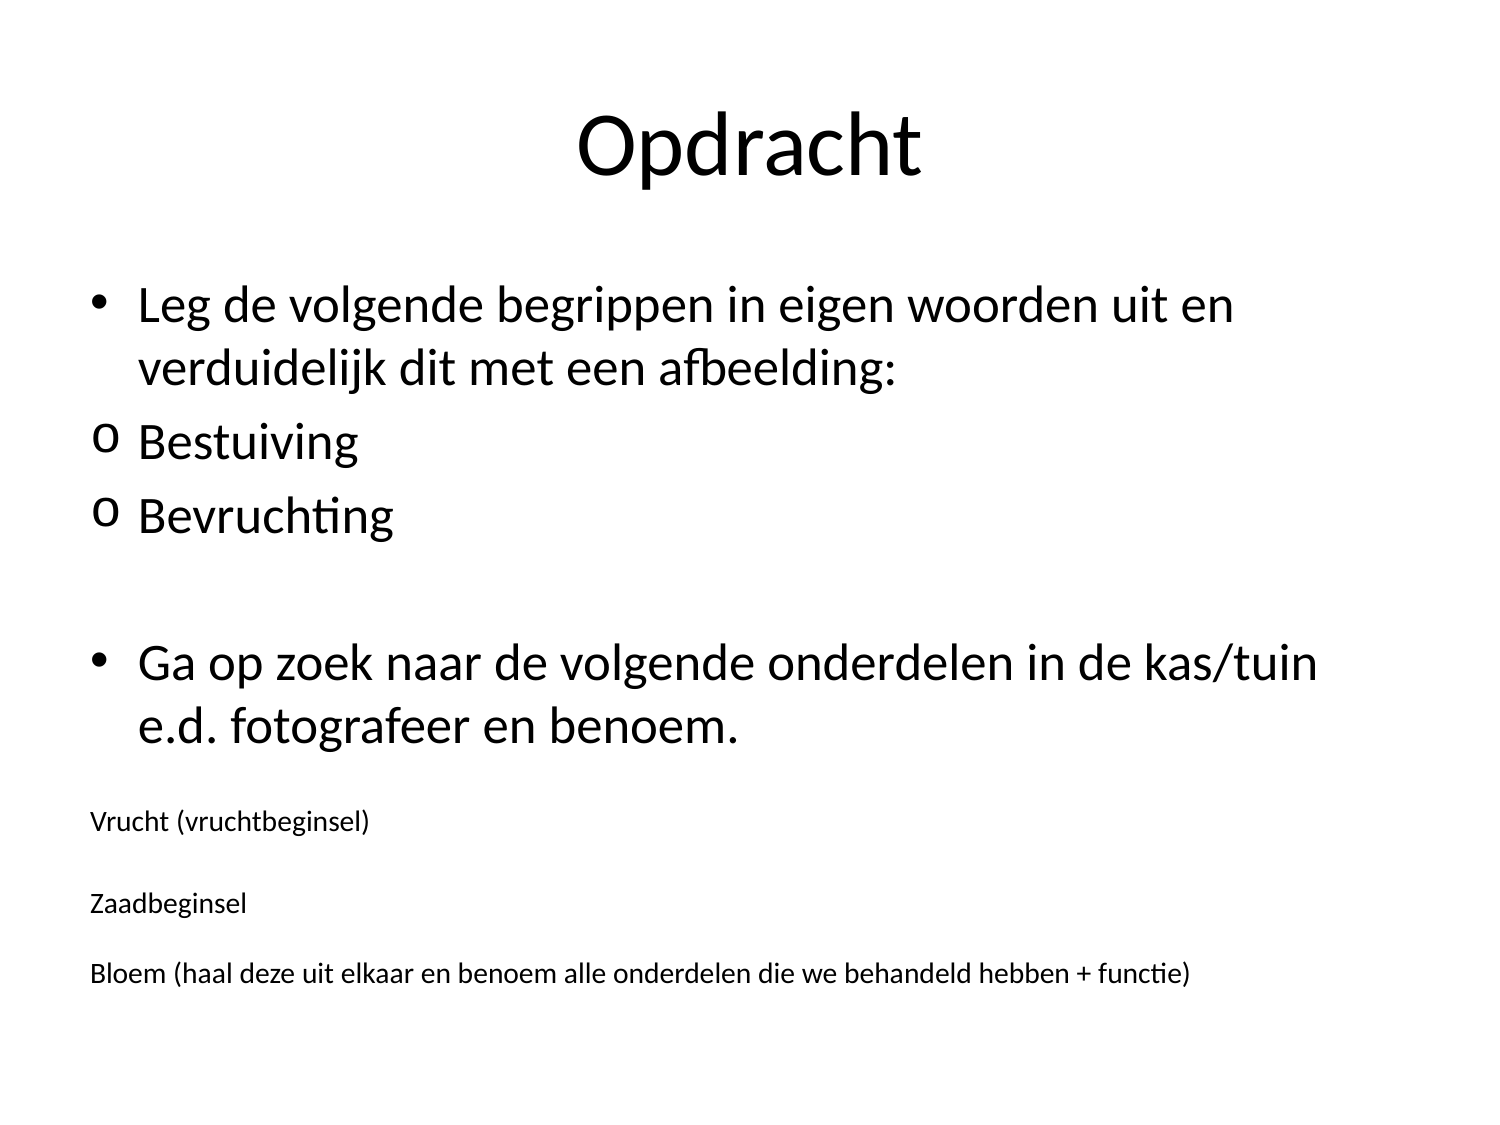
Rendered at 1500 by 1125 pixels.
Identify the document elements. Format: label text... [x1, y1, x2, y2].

title Opdracht [75, 45, 1425, 233]
list Leg de volgende begrippen in eigen woorden uit en verduidelijk dit met een afbeelding: Bestuiving Bevruchting Ga op zoek naar de volgende onderdelen in de kas/tuin e.d. fotografeer en benoem. Vrucht (vruchtbeginsel) Zaadbeginsel Bloem (haal deze uit elkaar en benoem alle onderdelen die we behandeld hebben + functie) [75, 262, 1425, 1005]
